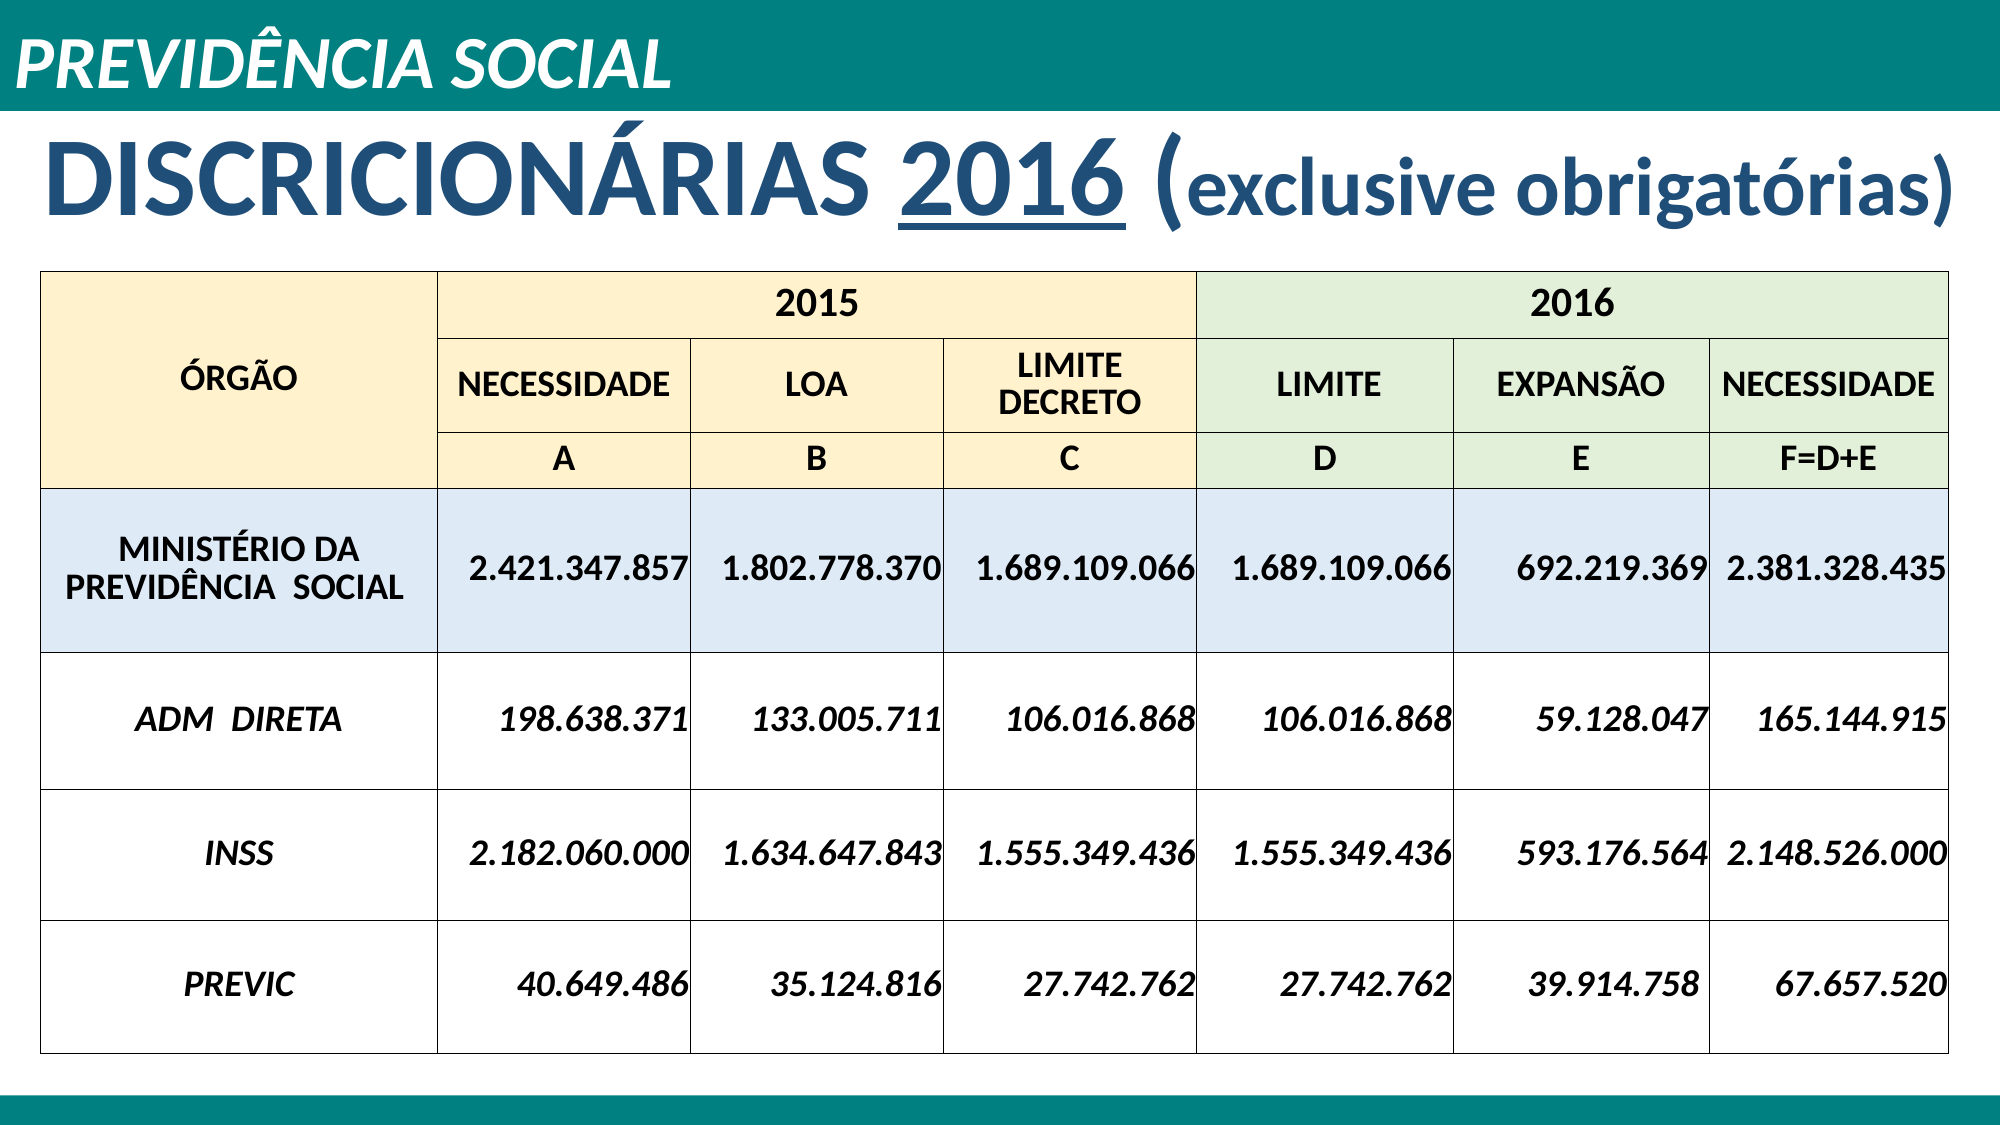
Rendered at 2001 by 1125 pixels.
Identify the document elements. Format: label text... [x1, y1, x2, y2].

table_cell PREVIC [41, 921, 437, 1053]
table_header 2016 [1197, 272, 1948, 338]
table_cell 67.657.520 [1710, 921, 1948, 1053]
table_cell D [1197, 433, 1453, 488]
table_cell NECESSIDADE [438, 339, 690, 432]
table_cell ADM DIRETA [41, 653, 437, 789]
table_header 2015 [438, 272, 1196, 338]
table_cell NECESSIDADE [1710, 339, 1948, 432]
table_cell A [438, 433, 690, 488]
table_cell 106.016.868 [1197, 653, 1453, 789]
table_cell 2.421.347.857 [438, 489, 690, 652]
table_cell C [944, 433, 1196, 488]
table_cell 1.802.778.370 [691, 489, 943, 652]
text_box DISCRICIONÁRIAS 2016 (exclusive obrigatórias) [0, 95, 2000, 246]
table_cell LIMITE DECRETO [944, 339, 1196, 432]
table_cell 1.634.647.843 [691, 790, 943, 920]
table_cell 198.638.371 [438, 653, 690, 789]
text_box [0, 1095, 2000, 1125]
table_cell 1.689.109.066 [944, 489, 1196, 652]
table_cell EXPANSÃO [1454, 339, 1709, 432]
table_cell 27.742.762 [1197, 921, 1453, 1053]
table_cell 1.555.349.436 [1197, 790, 1453, 920]
table_cell E [1454, 433, 1709, 488]
table_cell 1.555.349.436 [944, 790, 1196, 920]
table_cell 2.148.526.000 [1710, 790, 1948, 920]
table_cell 27.742.762 [944, 921, 1196, 1053]
text_box PREVIDÊNCIA SOCIAL [0, 0, 2000, 95]
table_cell 2.182.060.000 [438, 790, 690, 920]
table_cell B [691, 433, 943, 488]
table_cell LOA [691, 339, 943, 432]
table_cell F=D+E [1710, 433, 1948, 488]
table_cell 593.176.564 [1454, 790, 1709, 920]
table_cell 2.381.328.435 [1710, 489, 1948, 652]
table_cell 39.914.758 [1454, 921, 1709, 1053]
table_cell 1.689.109.066 [1197, 489, 1453, 652]
table_cell MINISTÉRIO DA PREVIDÊNCIA SOCIAL [41, 489, 437, 652]
table_cell LIMITE [1197, 339, 1453, 432]
table_cell 133.005.711 [691, 653, 943, 789]
table_cell 35.124.816 [691, 921, 943, 1053]
table_cell 165.144.915 [1710, 653, 1948, 789]
table_header ÓRGÃO [41, 272, 437, 488]
table_cell 106.016.868 [944, 653, 1196, 789]
table_cell INSS [41, 790, 437, 920]
table_cell 59.128.047 [1454, 653, 1709, 789]
table_cell 692.219.369 [1454, 489, 1709, 652]
table_cell 40.649.486 [438, 921, 690, 1053]
